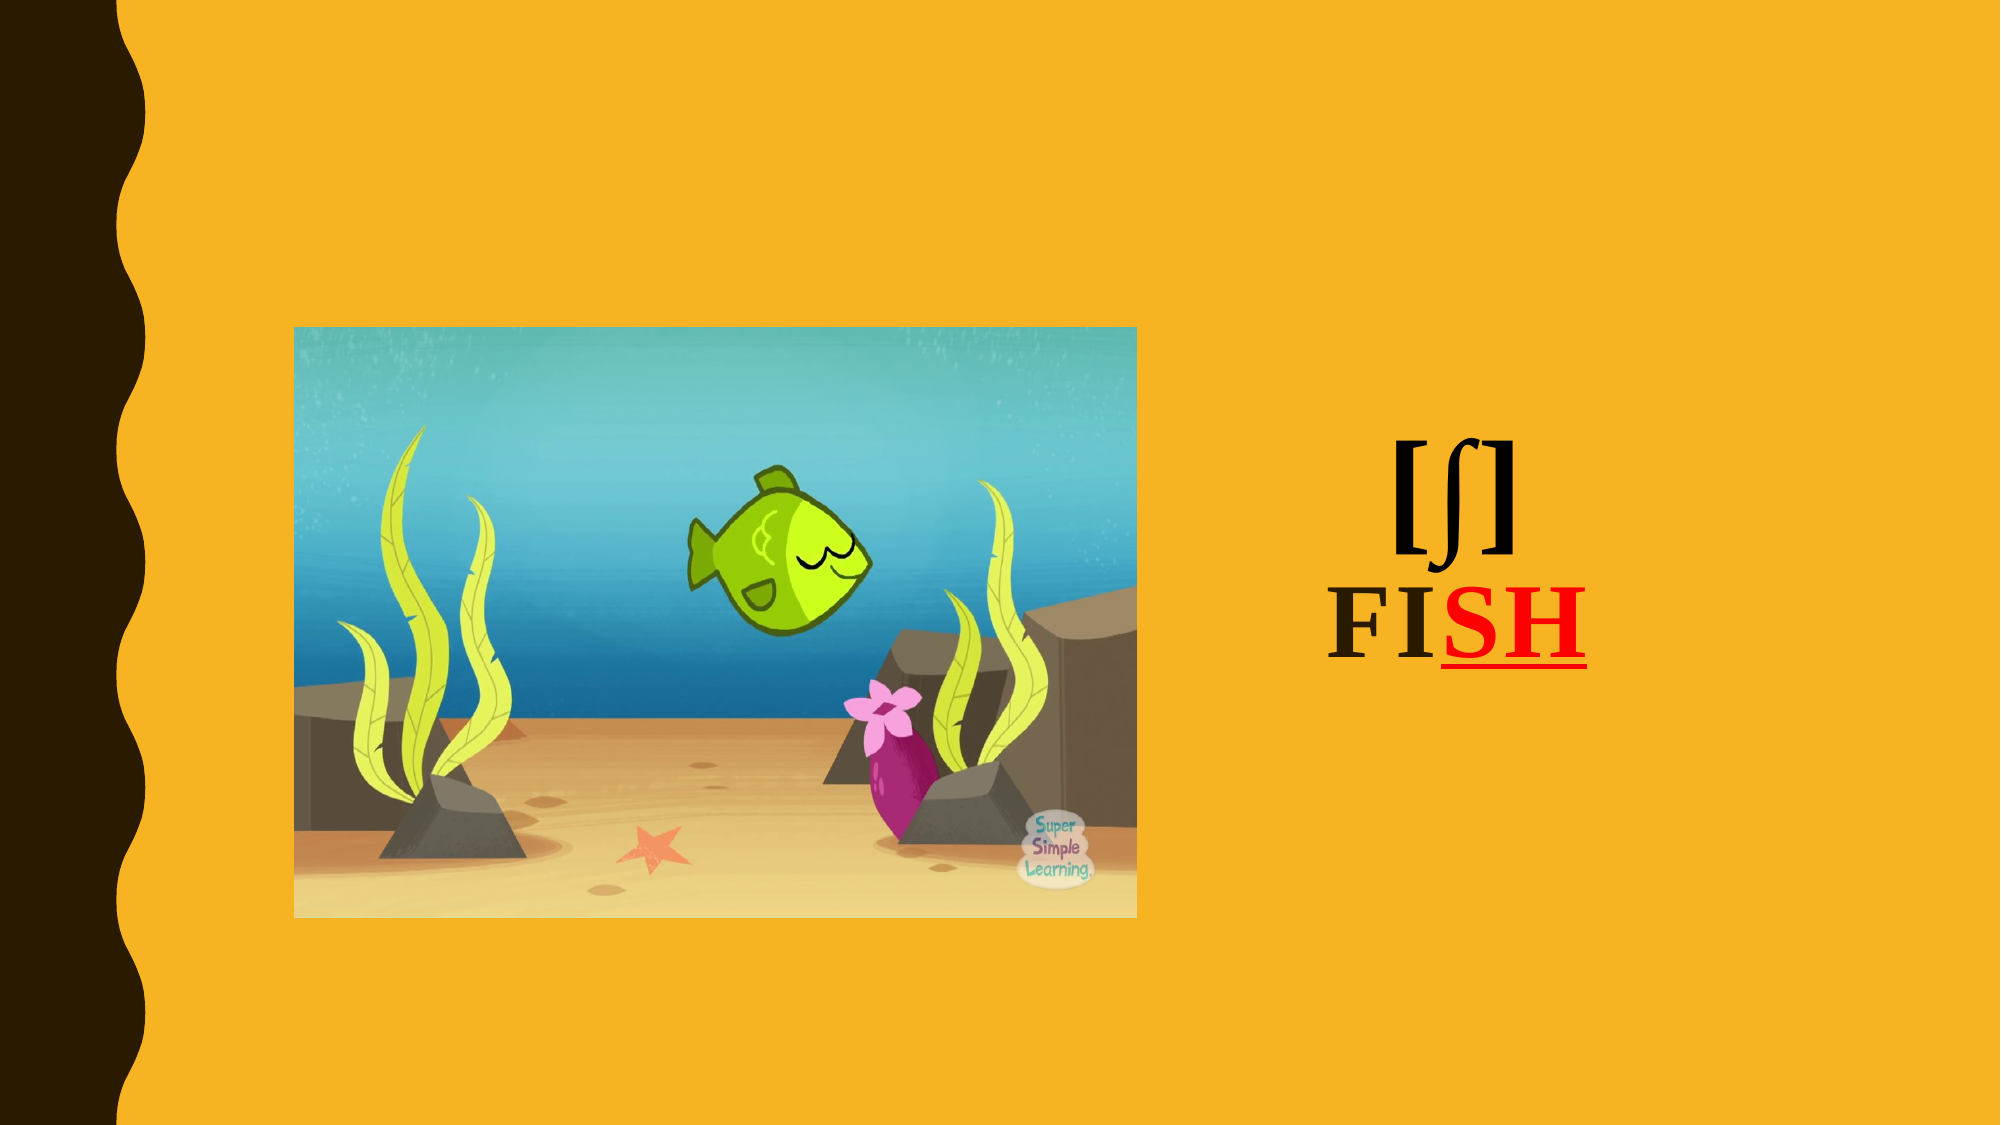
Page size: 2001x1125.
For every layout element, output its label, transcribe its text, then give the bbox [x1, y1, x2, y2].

title [∫] fish [1136, 295, 1778, 950]
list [294, 327, 1137, 918]
